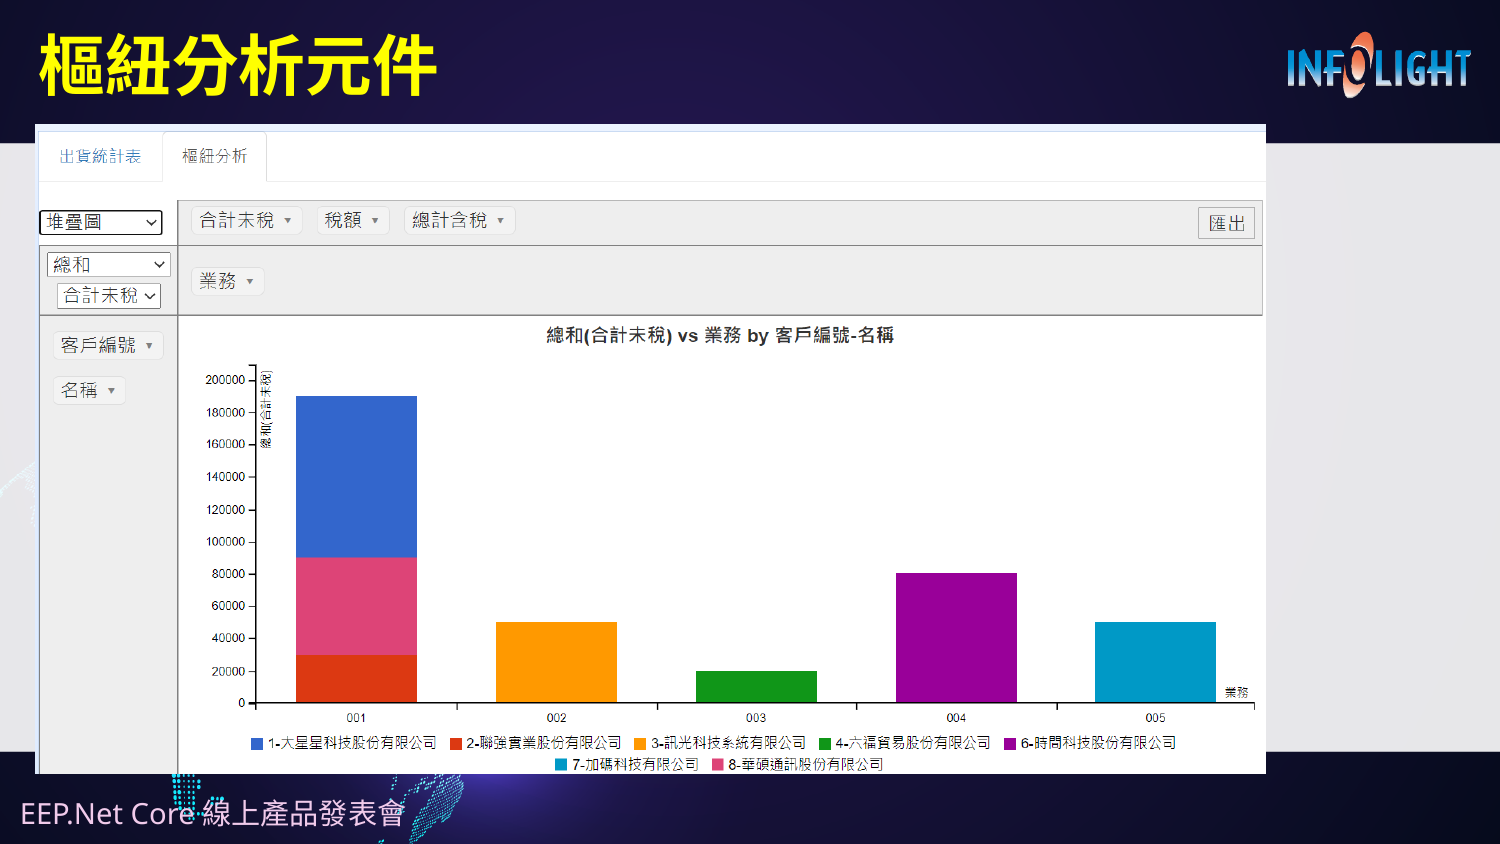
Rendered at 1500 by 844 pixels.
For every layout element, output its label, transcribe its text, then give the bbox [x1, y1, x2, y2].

picture [0, 0, 1500, 844]
title 樞紐分析元件 [23, 0, 1374, 134]
